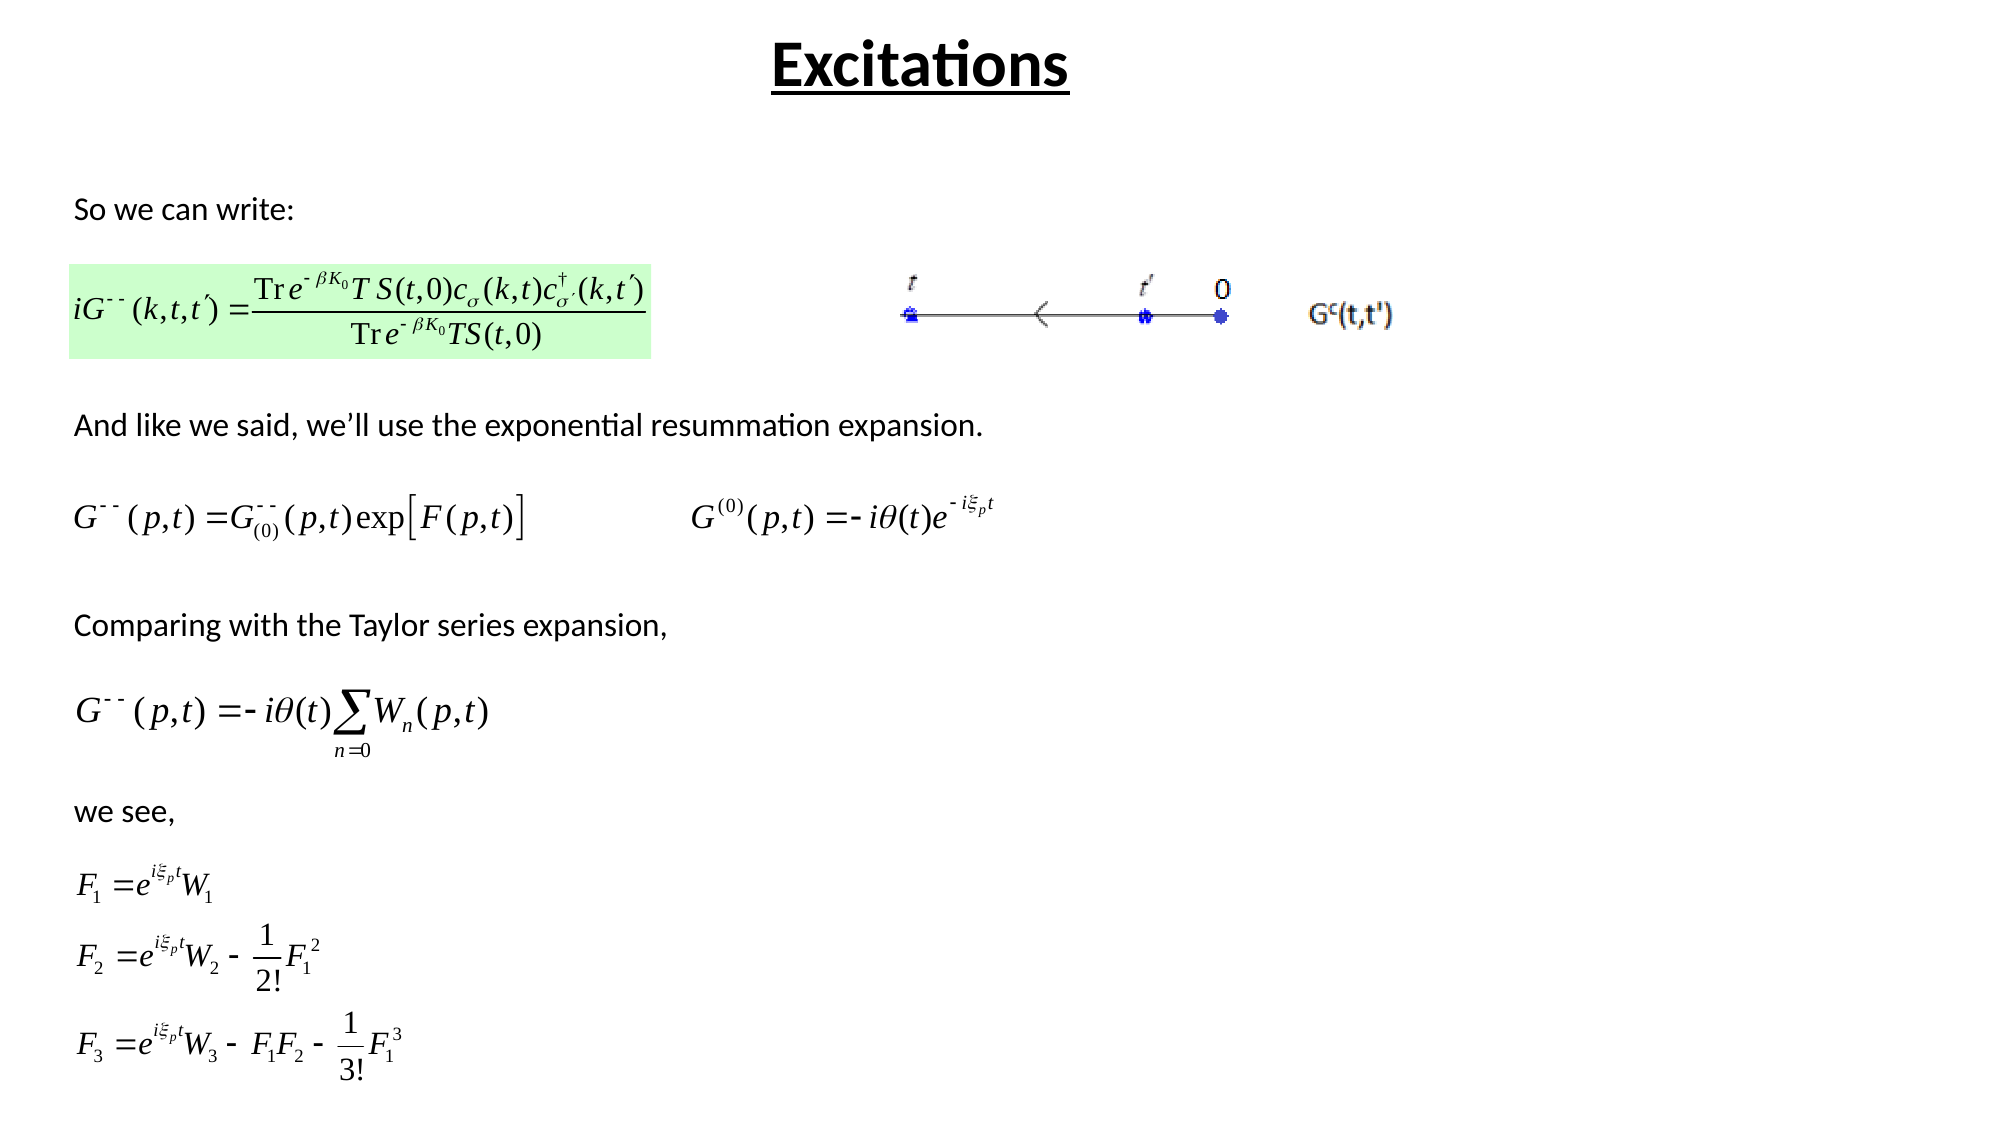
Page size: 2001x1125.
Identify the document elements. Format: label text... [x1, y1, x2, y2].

picture [880, 266, 1410, 344]
title Excitations [629, 8, 1212, 109]
text_box Comparing with the Taylor series expansion, [59, 595, 728, 651]
text_box And like we said, we’ll use the exponential resummation expansion. [59, 396, 1291, 451]
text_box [70, 857, 407, 1088]
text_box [68, 488, 1001, 549]
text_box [70, 682, 494, 765]
text_box So we can write: [59, 179, 407, 235]
text_box we see, [59, 782, 244, 837]
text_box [68, 263, 651, 360]
